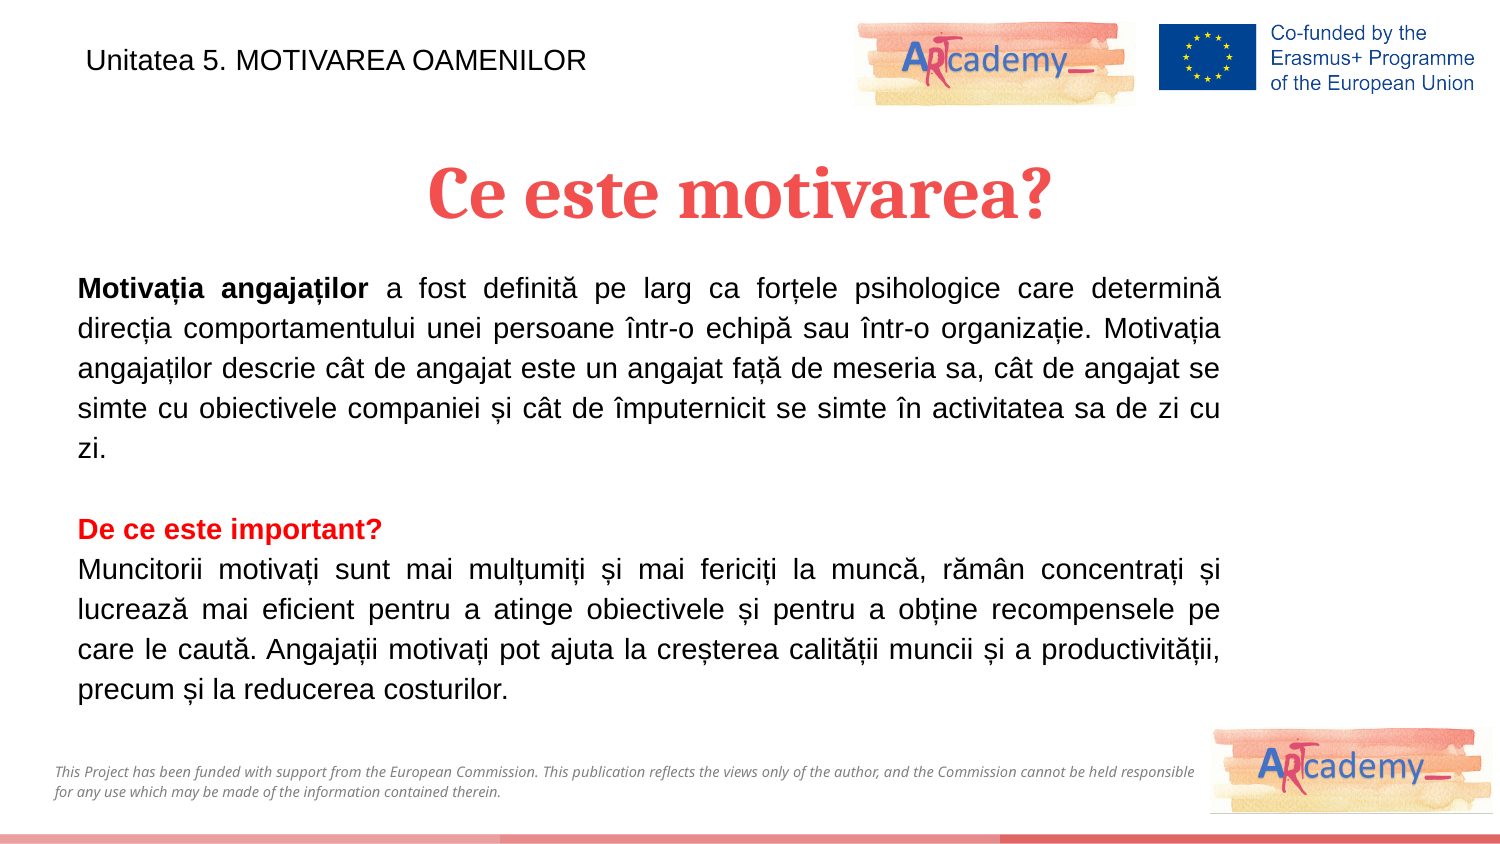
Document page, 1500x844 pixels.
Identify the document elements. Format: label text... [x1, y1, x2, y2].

title Ce este motivarea? [172, 124, 1344, 249]
list Motivația angajaților a fost definită pe larg ca forțele psihologice care determină direcția comportamentului unei persoane într-o echipă sau într-o organizație. Motivația angajaților descrie cât de angajat este un angajat față de meseria sa, cât de angajat se simte cu obiectivele companiei și cât de împuternicit se simte în activitatea sa de zi cu zi. De ce este important? Muncitorii motivați sunt mai mulțumiți și mai fericiți la muncă, rămân concentrați și lucrează mai eficient pentru a atinge obiectivele și pentru a obține recompensele pe care le caută. Angajații motivați pot ajuta la creșterea calității muncii și a productivității, precum și la reducerea costurilor. [39, 248, 1238, 701]
text_box Unitatea 5. MOTIVAREA OAMENILOR [70, 33, 652, 84]
picture [1210, 709, 1493, 844]
picture [854, 2, 1137, 138]
text_box This Project has been funded with support from the European Commission. This publication reflects the views only of the author, and the Commission cannot be held responsible for any use which may be made of the information contained therein. [39, 754, 1205, 799]
picture [1158, 24, 1474, 94]
